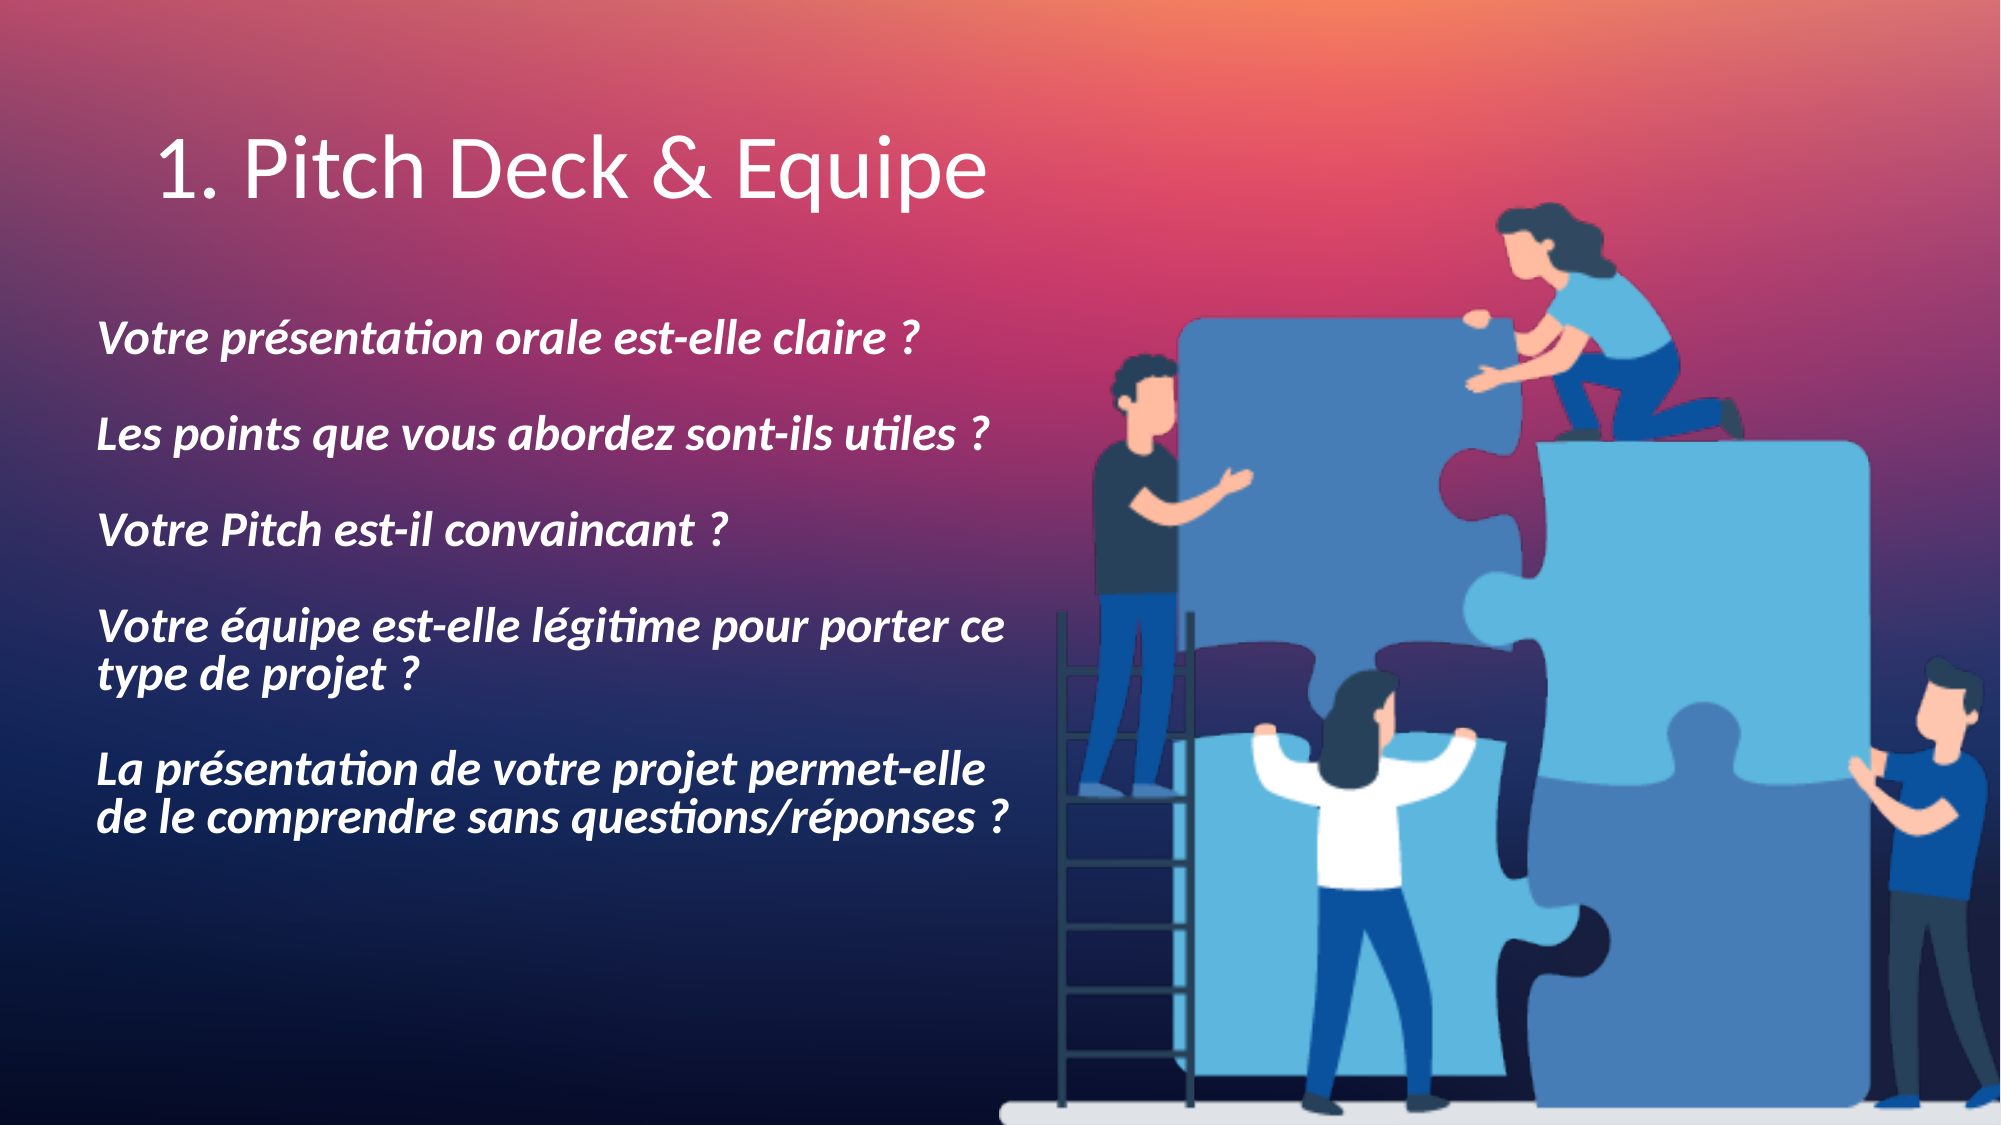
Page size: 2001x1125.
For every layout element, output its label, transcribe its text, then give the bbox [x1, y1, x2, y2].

picture [0, 0, 2001, 1125]
title 1. Pitch Deck & Equipe [137, 59, 1863, 248]
list Votre présentation orale est-elle claire ? Les points que vous abordez sont-ils utiles ? Votre Pitch est-il convaincant ? Votre équipe est-elle légitime pour porter ce type de projet ? La présentation de votre projet permet-elle de le comprendre sans questions/réponses ? [81, 248, 994, 1083]
